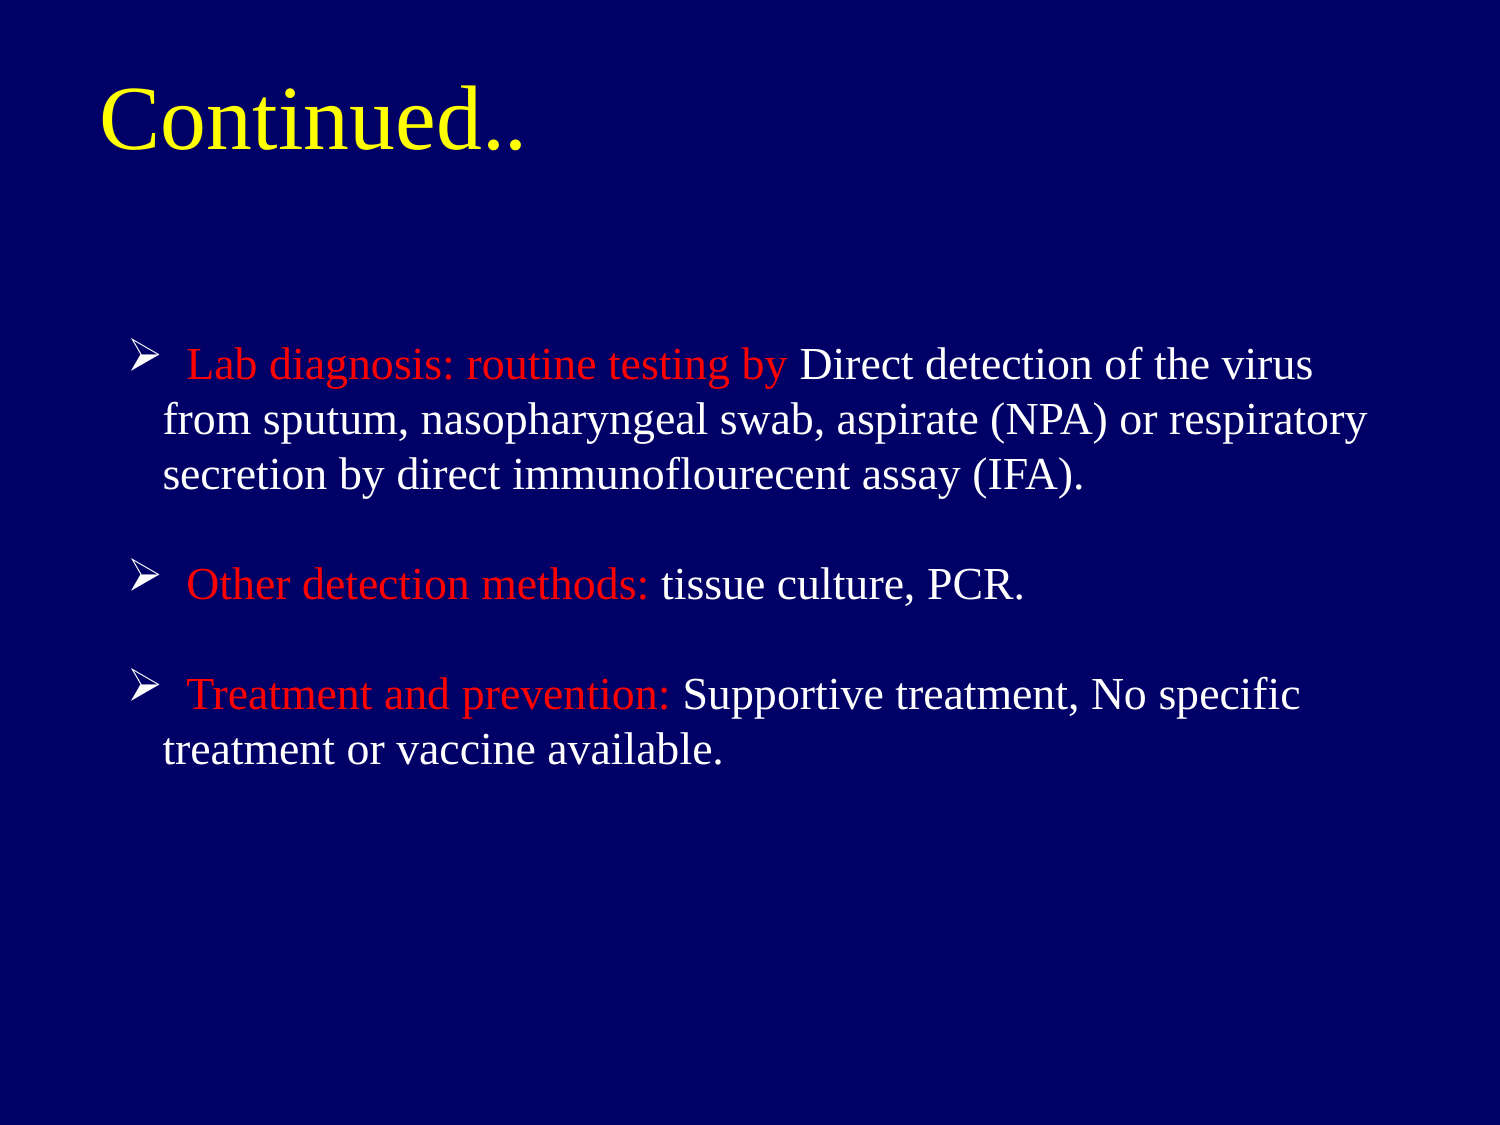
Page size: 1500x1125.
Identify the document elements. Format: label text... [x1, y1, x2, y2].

text_box Lab diagnosis: routine testing by Direct detection of the virus from sputum, nasopharyngeal swab, aspirate (NPA) or respiratory secretion by direct immunoflourecent assay (IFA). Other detection methods: tissue culture, PCR. Treatment and prevention: Supportive treatment, No specific treatment or vaccine available. [112, 326, 1424, 781]
text_box Continued.. [85, 19, 1436, 207]
